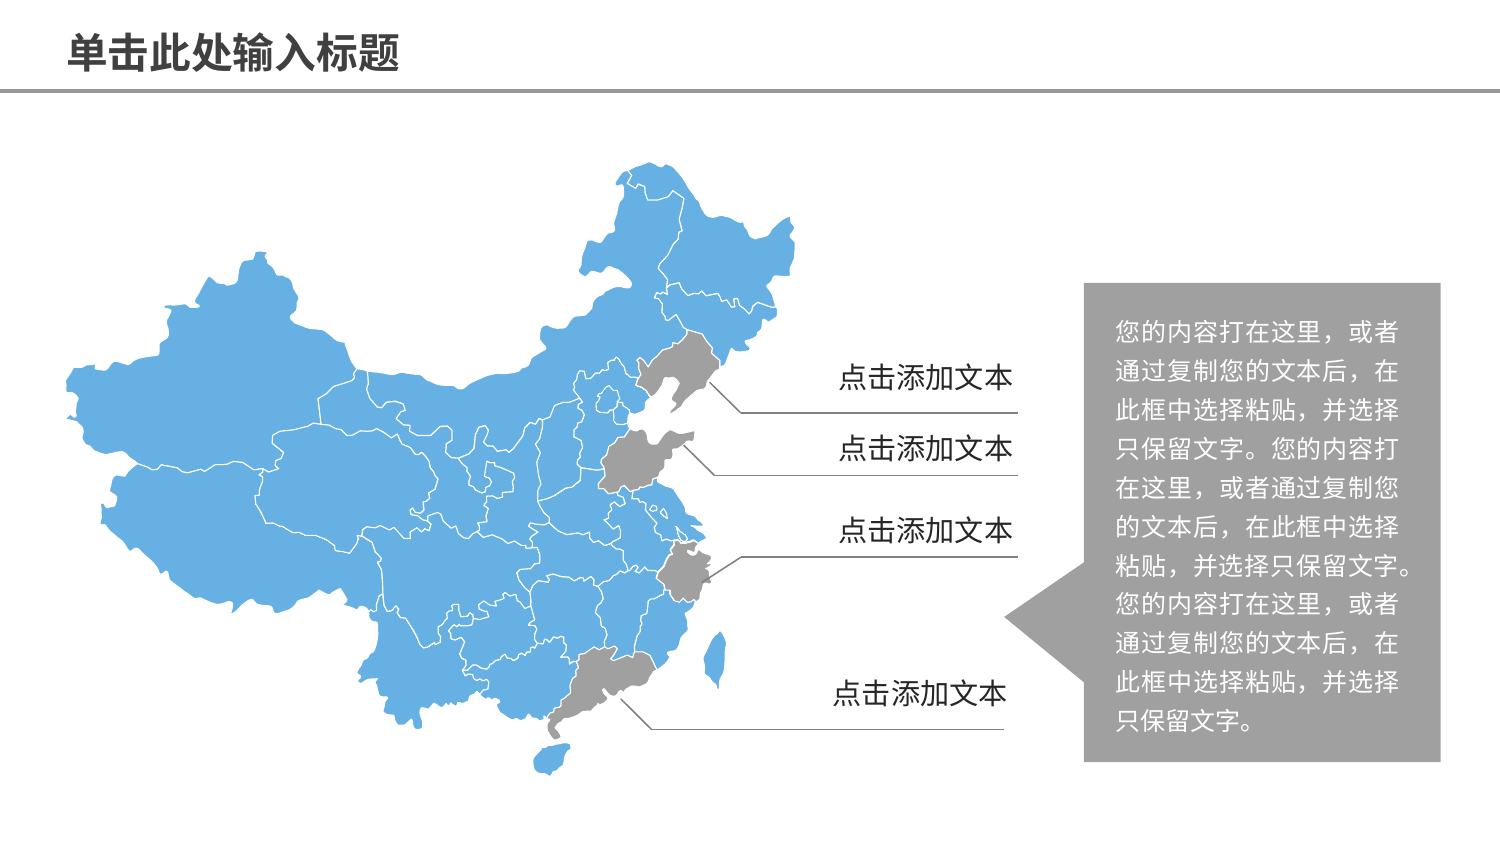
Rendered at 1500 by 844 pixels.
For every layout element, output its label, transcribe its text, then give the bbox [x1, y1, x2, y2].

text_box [709, 381, 742, 414]
text_box 点击添加文本 [826, 353, 1026, 400]
text_box 点击添加文本 [826, 506, 1026, 553]
text_box 您的内容打在这里，或者通过复制您的文本后，在此框中选择粘贴，并选择只保留文字。您的内容打在这里，或者通过复制您的文本后，在此框中选择粘贴，并选择只保留文字。 您的内容打在这里，或者通过复制您的文本后，在此框中选择粘贴，并选择只保留文字。 [1104, 301, 1412, 742]
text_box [64, 161, 796, 777]
text_box 单击此处输入标题 [51, 9, 443, 85]
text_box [683, 444, 715, 476]
text_box [1002, 280, 1443, 765]
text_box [620, 698, 653, 730]
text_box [701, 556, 742, 583]
text_box 点击添加文本 [821, 669, 1020, 717]
text_box 点击添加文本 [826, 424, 1026, 471]
